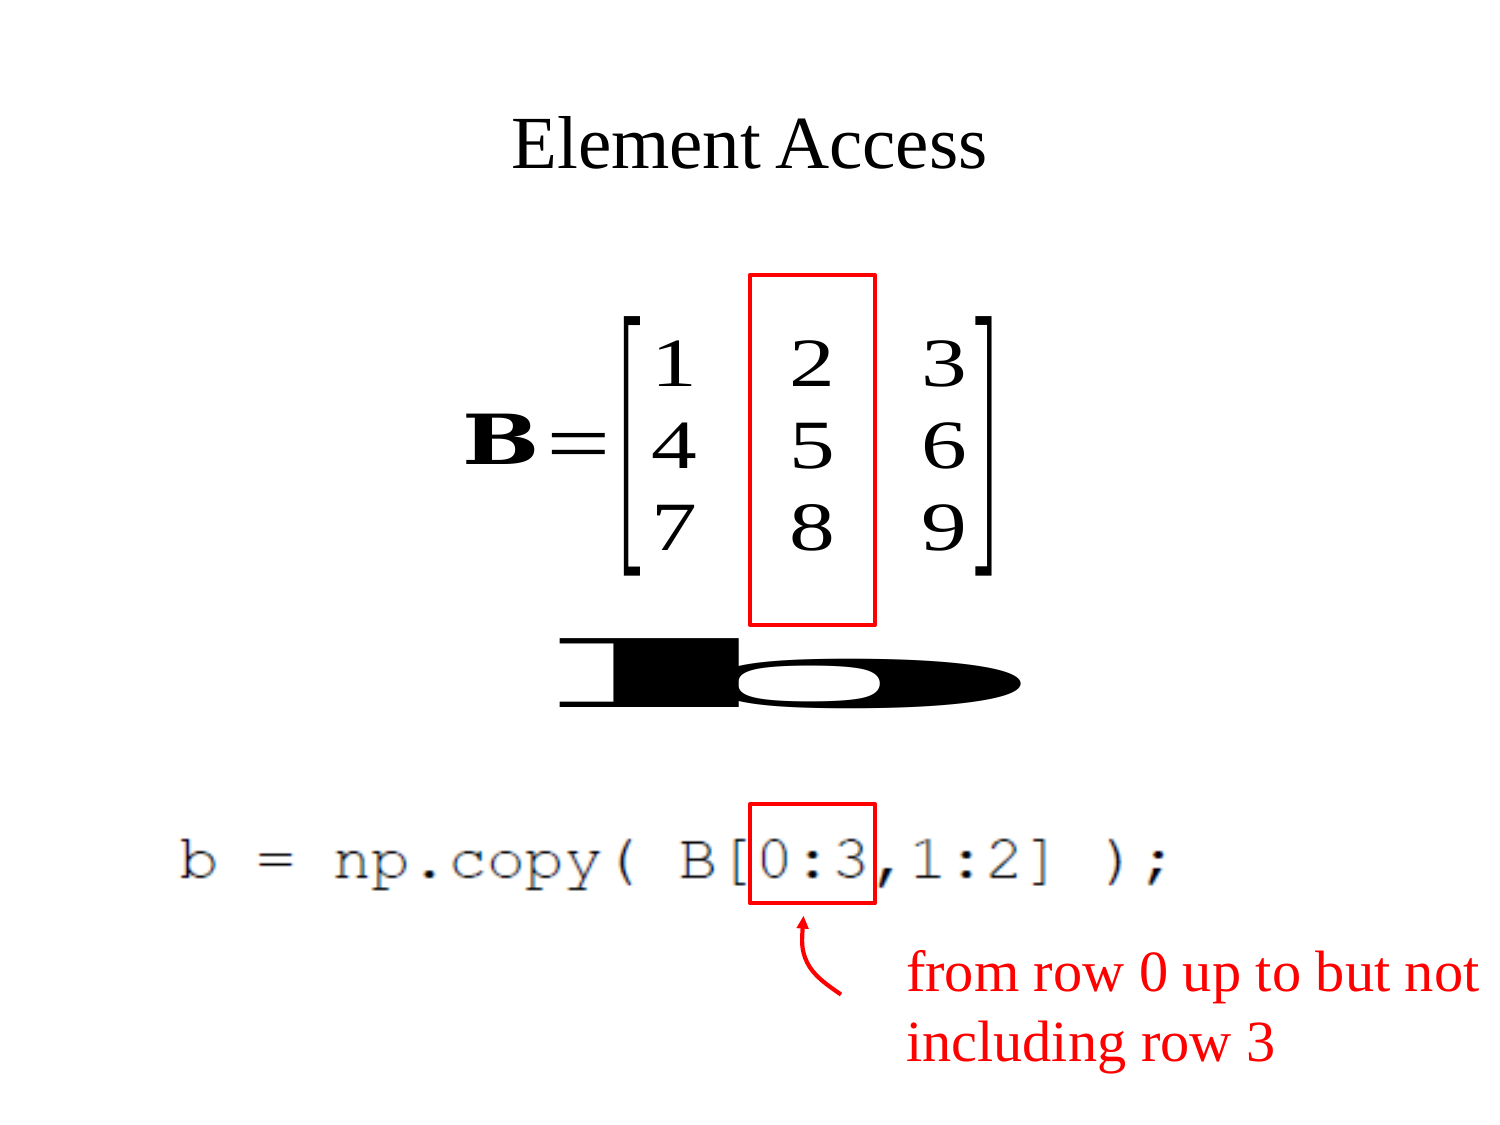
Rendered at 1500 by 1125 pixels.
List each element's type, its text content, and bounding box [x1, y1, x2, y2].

title Element Access [75, 45, 1425, 233]
picture [112, 749, 1426, 938]
text_box from row 0 up to but not including row 3 [891, 909, 1500, 1097]
text_box [748, 273, 877, 627]
text_box [800, 947, 843, 997]
